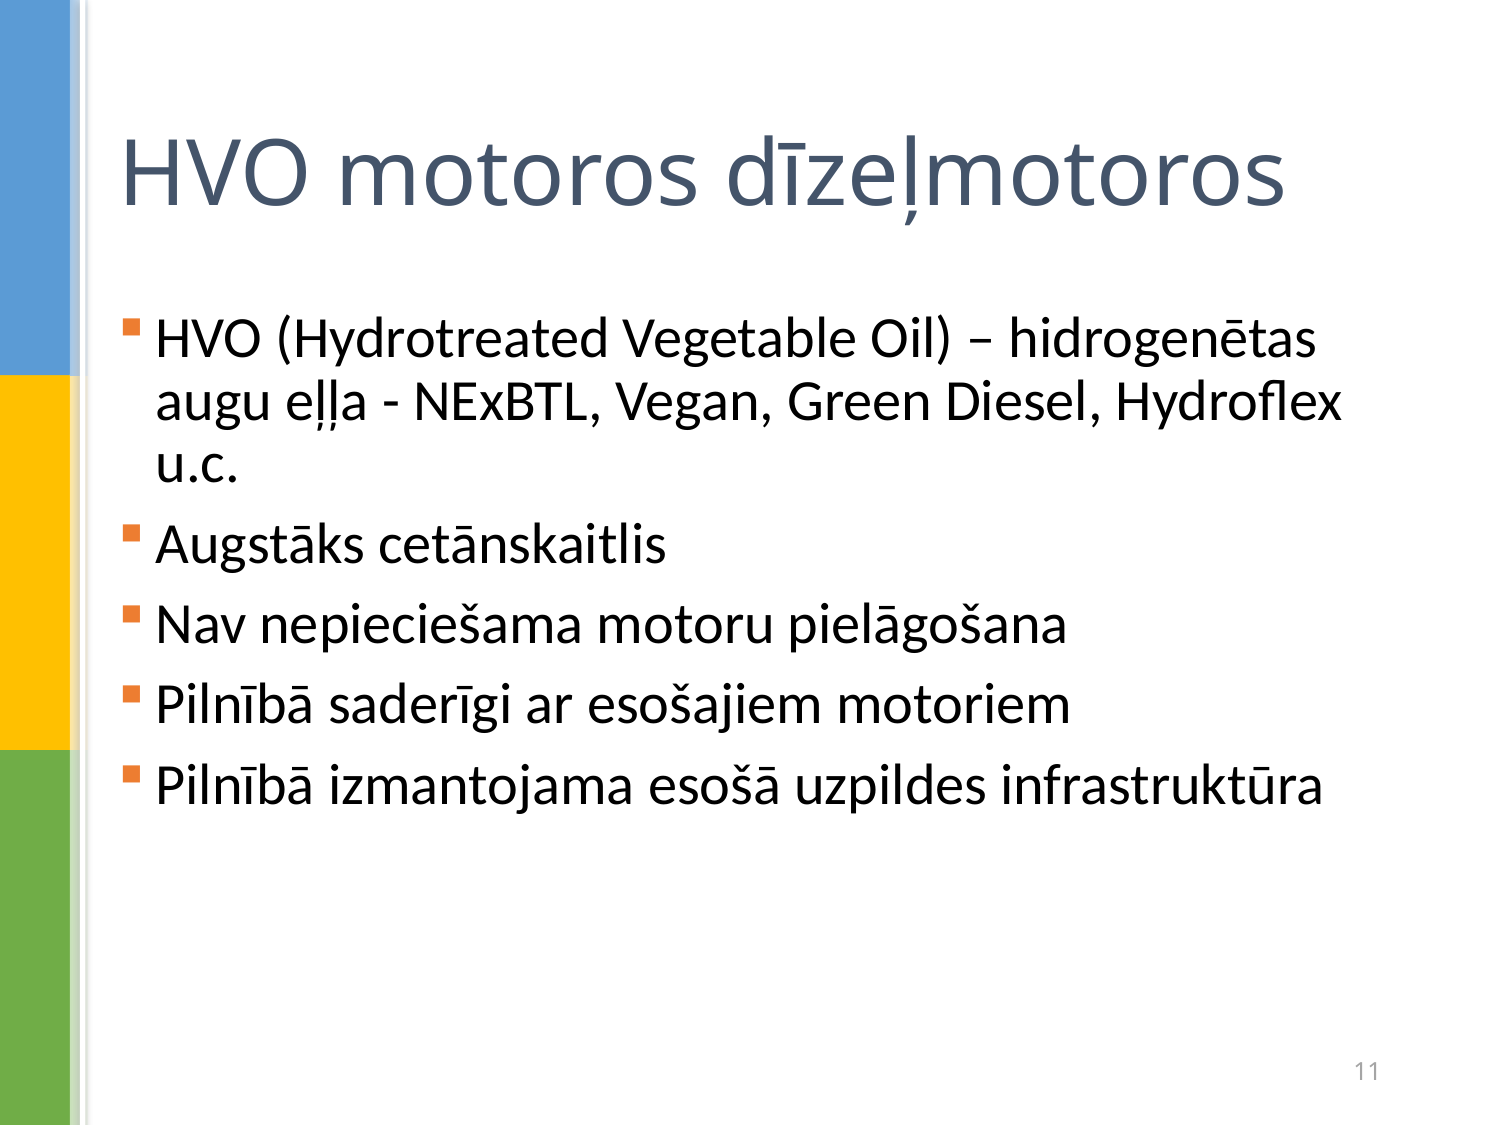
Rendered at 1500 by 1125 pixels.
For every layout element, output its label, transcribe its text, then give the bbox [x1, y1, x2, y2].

title HVO motoros dīzeļmotoros [103, 59, 1397, 278]
slide_number 11 [993, 1042, 1397, 1103]
list HVO (Hydrotreated Vegetable Oil) – hidrogenētas augu eļļa - NExBTL, Vegan, Green Diesel, Hydroflex u.c. Augstāks cetānskaitlis Nav nepieciešama motoru pielāgošana Pilnībā saderīgi ar esošajiem motoriem Pilnībā izmantojama esošā uzpildes infrastruktūra [103, 299, 1436, 1014]
